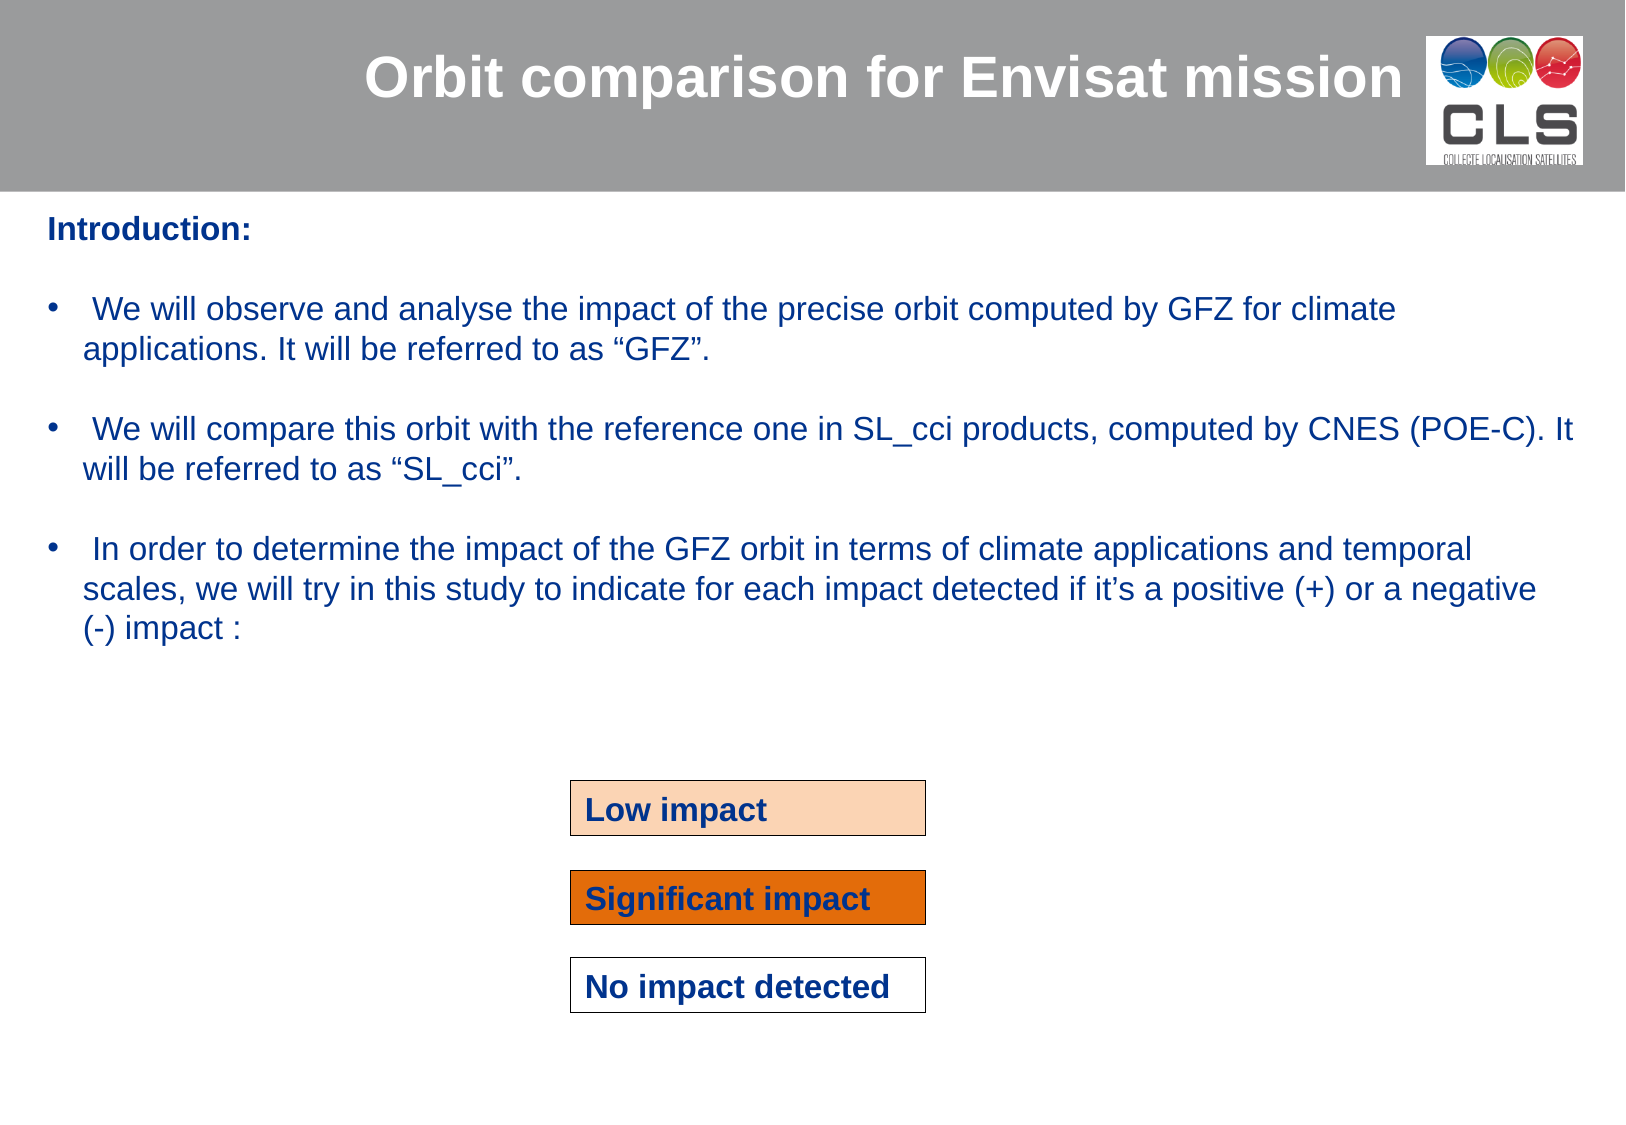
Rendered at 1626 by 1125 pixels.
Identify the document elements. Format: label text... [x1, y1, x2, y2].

text_box Orbit comparison for Envisat mission [350, 42, 1442, 174]
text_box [569, 780, 926, 1014]
text_box Introduction: We will observe and analyse the impact of the precise orbit computed by GFZ for climate applications. It will be referred to as “GFZ”. We will compare this orbit with the reference one in SL_cci products, computed by CNES (POE-C). It will be referred to as “SL_cci”. In order to determine the impact of the GFZ orbit in terms of climate applications and temporal scales, we will try in this study to indicate for each impact detected if it’s a positive (+) or a negative (-) impact : [32, 199, 1597, 665]
picture [1426, 36, 1583, 165]
